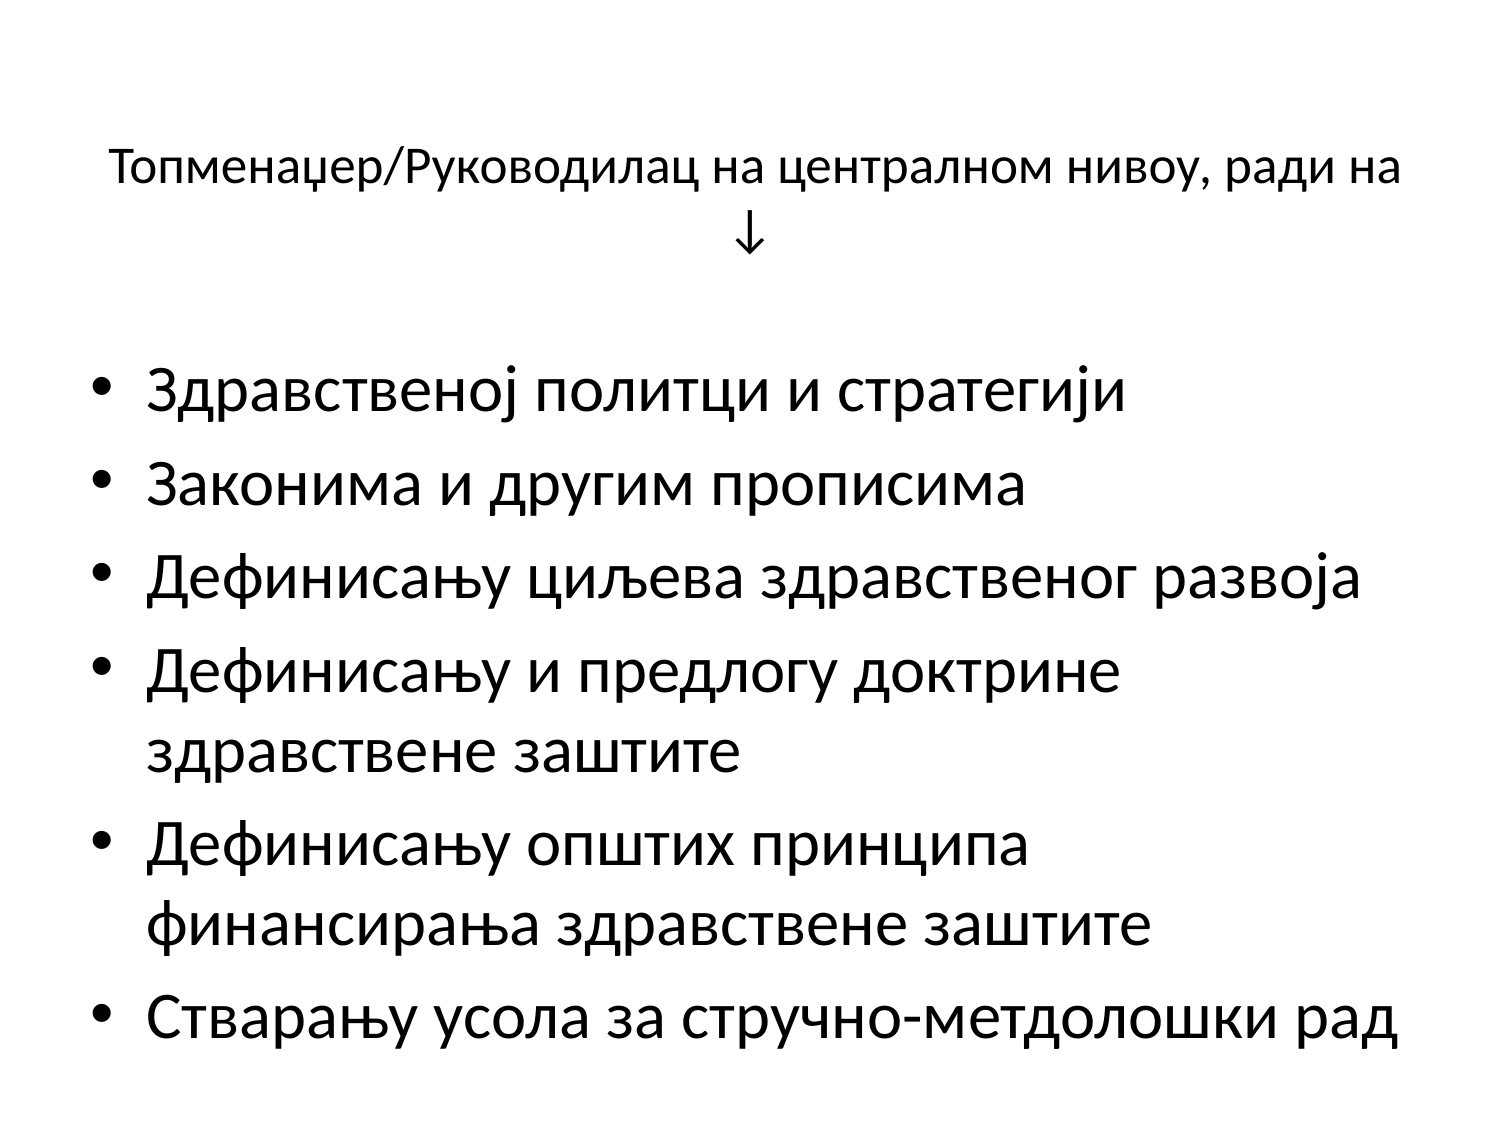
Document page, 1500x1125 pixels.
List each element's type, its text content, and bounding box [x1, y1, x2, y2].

list Здравственој политци и стратегији Законима и другим прописима Дефинисању циљева здравственог развоја Дефинисању и предлогу доктрине здравствене заштите Дефинисању општих принципа финансирања здравствене заштите Стварању усола за стручно-метдолошки рад [75, 337, 1425, 1080]
title Топменаџер/Руководилац на централном нивоу, ради на ↓ [75, 99, 1425, 288]
